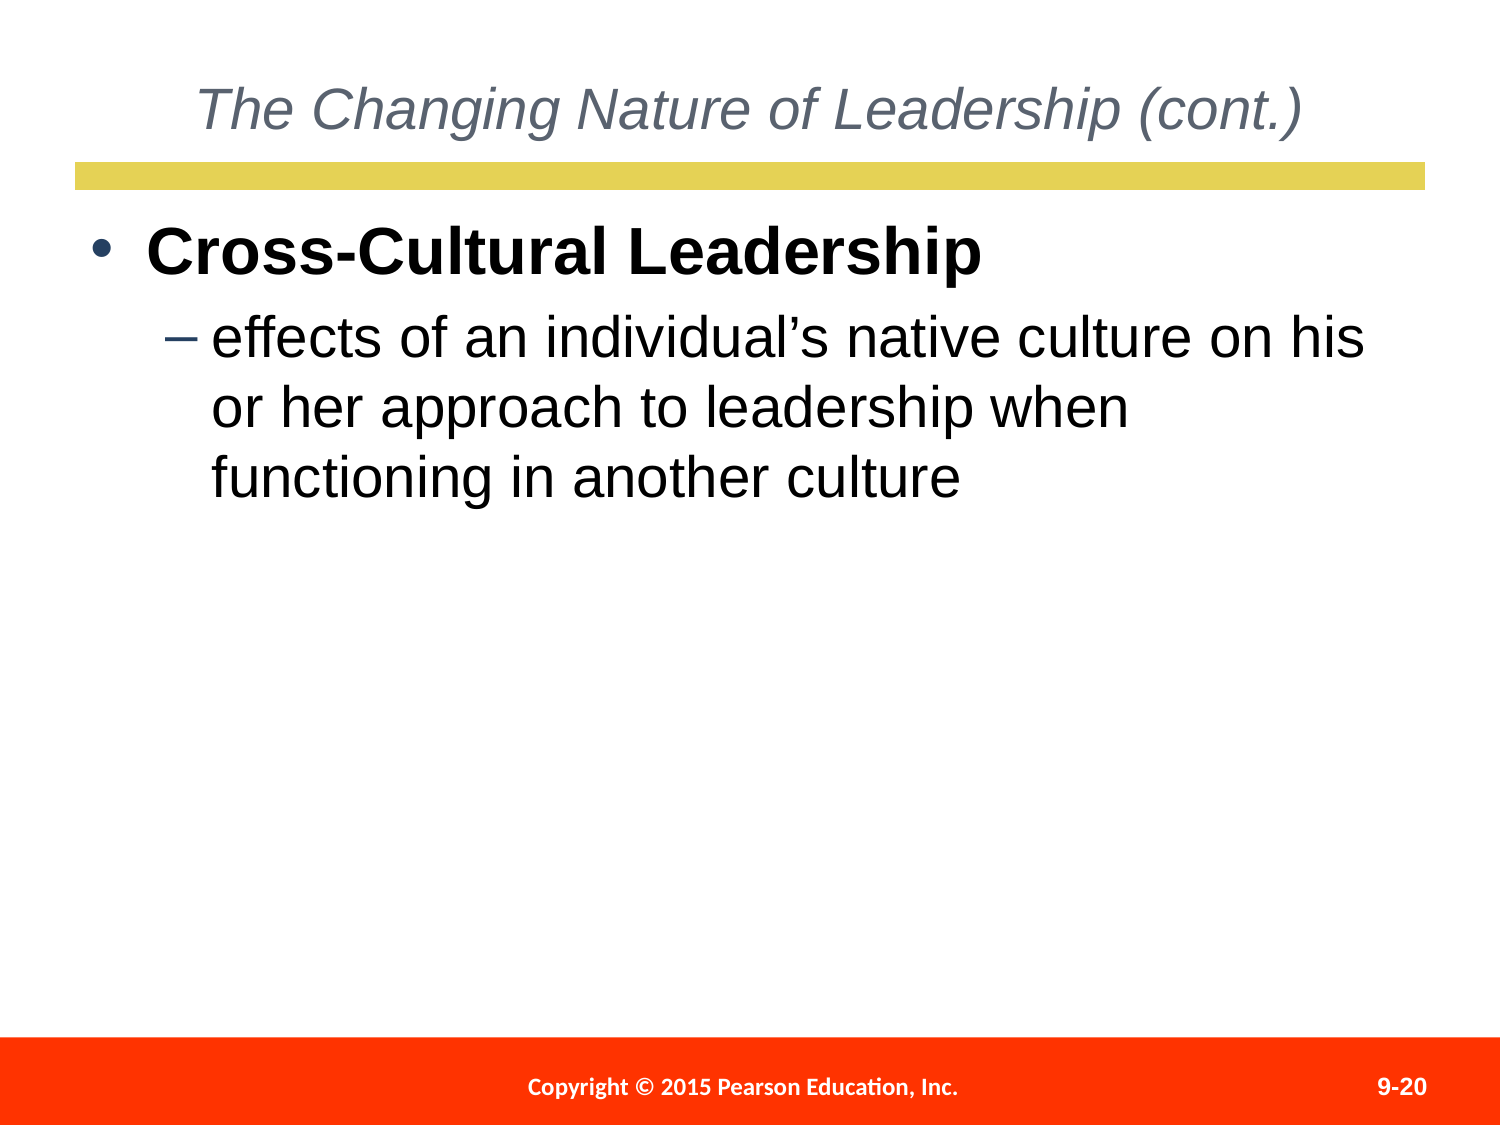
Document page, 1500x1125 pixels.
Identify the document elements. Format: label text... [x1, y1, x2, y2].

title The Changing Nature of Leadership (cont.) [74, 12, 1426, 199]
list Cross-Cultural Leadership effects of an individual’s native culture on his or her approach to leadership when functioning in another culture [74, 199, 1426, 1006]
